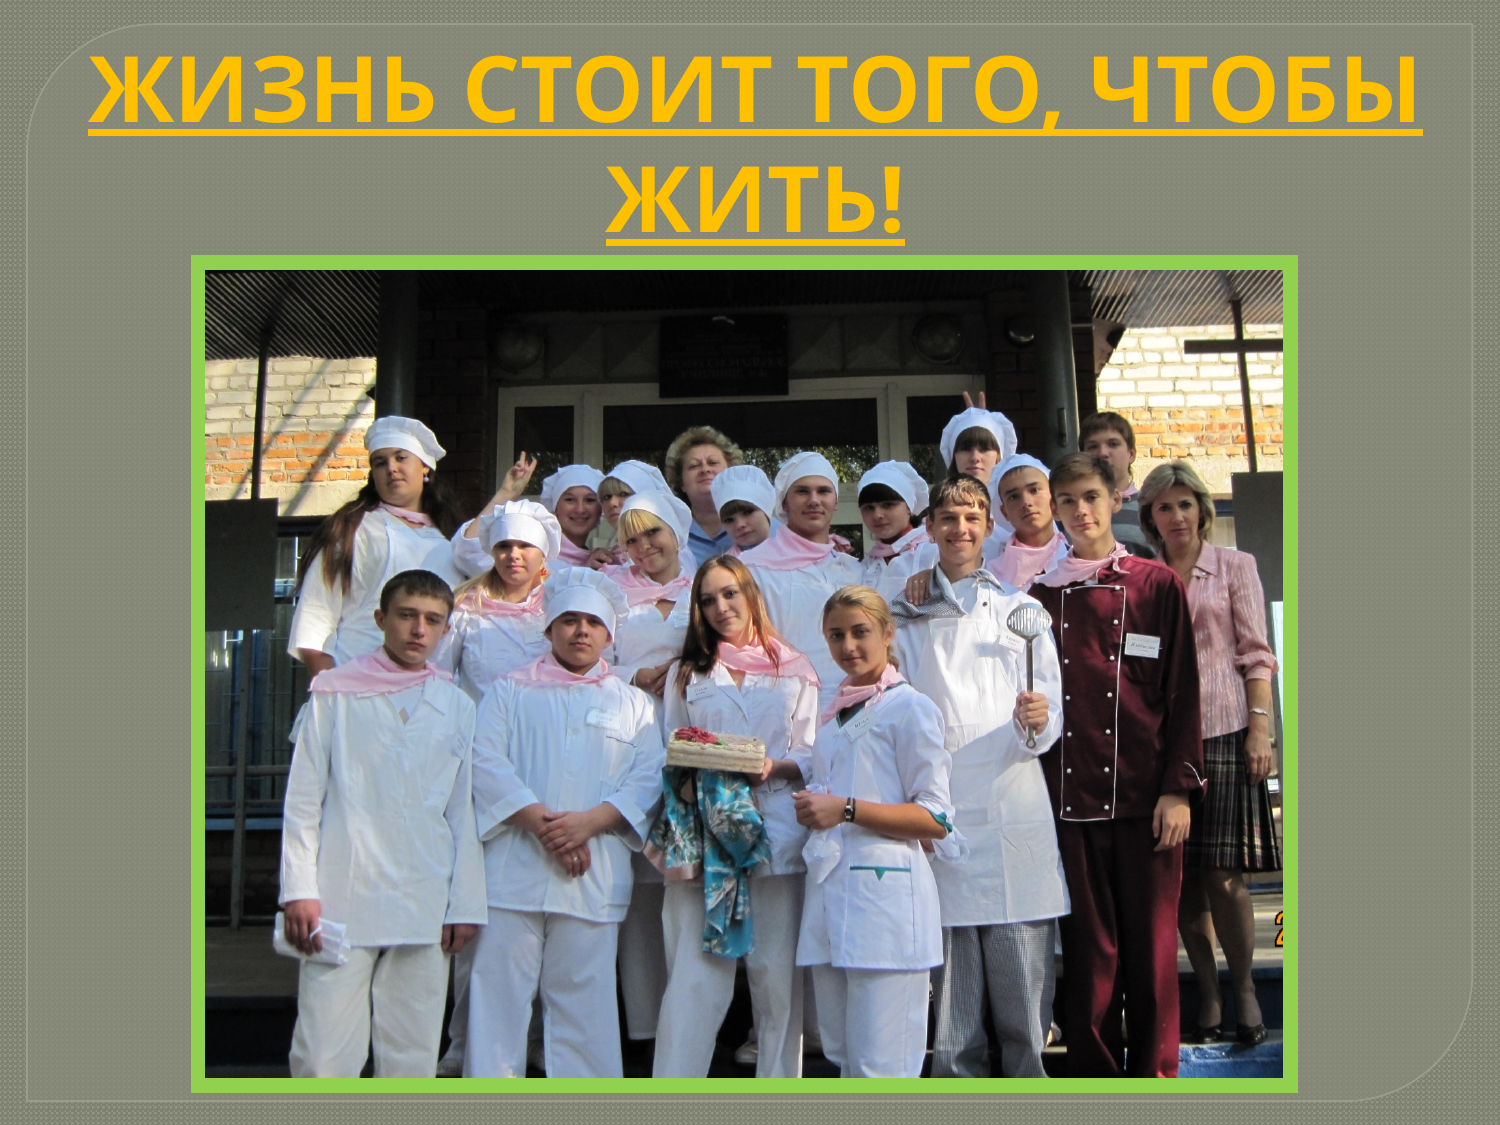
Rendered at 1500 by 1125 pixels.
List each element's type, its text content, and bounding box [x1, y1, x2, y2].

text_box ЖИЗНЬ СТОИТ ТОГО, ЧТОБЫ ЖИТЬ! [35, 23, 1477, 259]
picture [204, 269, 1284, 1079]
